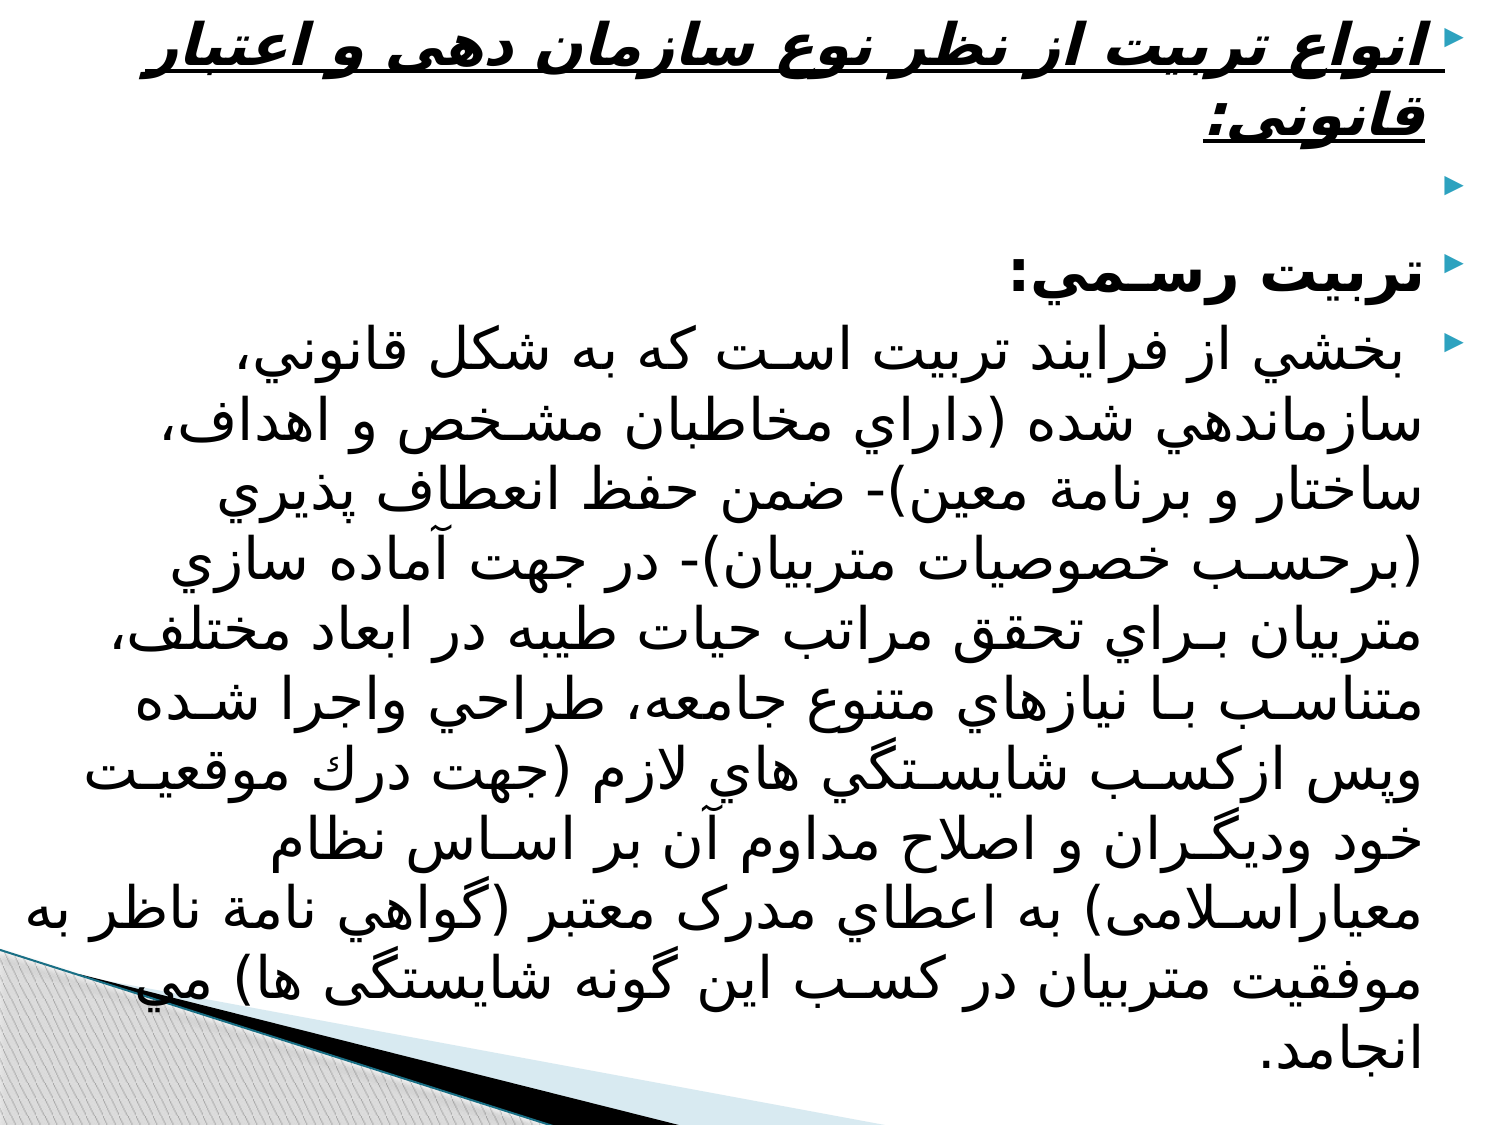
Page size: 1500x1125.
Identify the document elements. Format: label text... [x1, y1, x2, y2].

list انواع تربیت از نظر نوع سازمان دهی و اعتبار قانونی: تربيت رسـمي: بخشي از فرايند تربيت اسـت كه به شکل قانوني، سازماندهي شده (داراي مخاطبان مشـخص و اهداف، ساختار و برنامة معين)- ضمن حفظ انعطاف پذيري (برحسـب خصوصيات متربيان)- در جهت آماده سازي متربيان بـراي تحقق مراتب حيات طيبه در ابعاد مختلف، متناسـب بـا نيازهاي متنوع جامعه، طراحي واجرا شـده وپس ازکسـب شايسـتگي هاي لازم (جهت درك موقعيـت خود وديگـران و اصلاح مداوم آن بر اسـاس نظام معياراسـلامی) به اعطاي مدرک معتبر (گواهي نامة ناظر به موفقيت متربيان در کسـب اين گونه شايستگی ها) مي انجامد. [0, 0, 1500, 1125]
